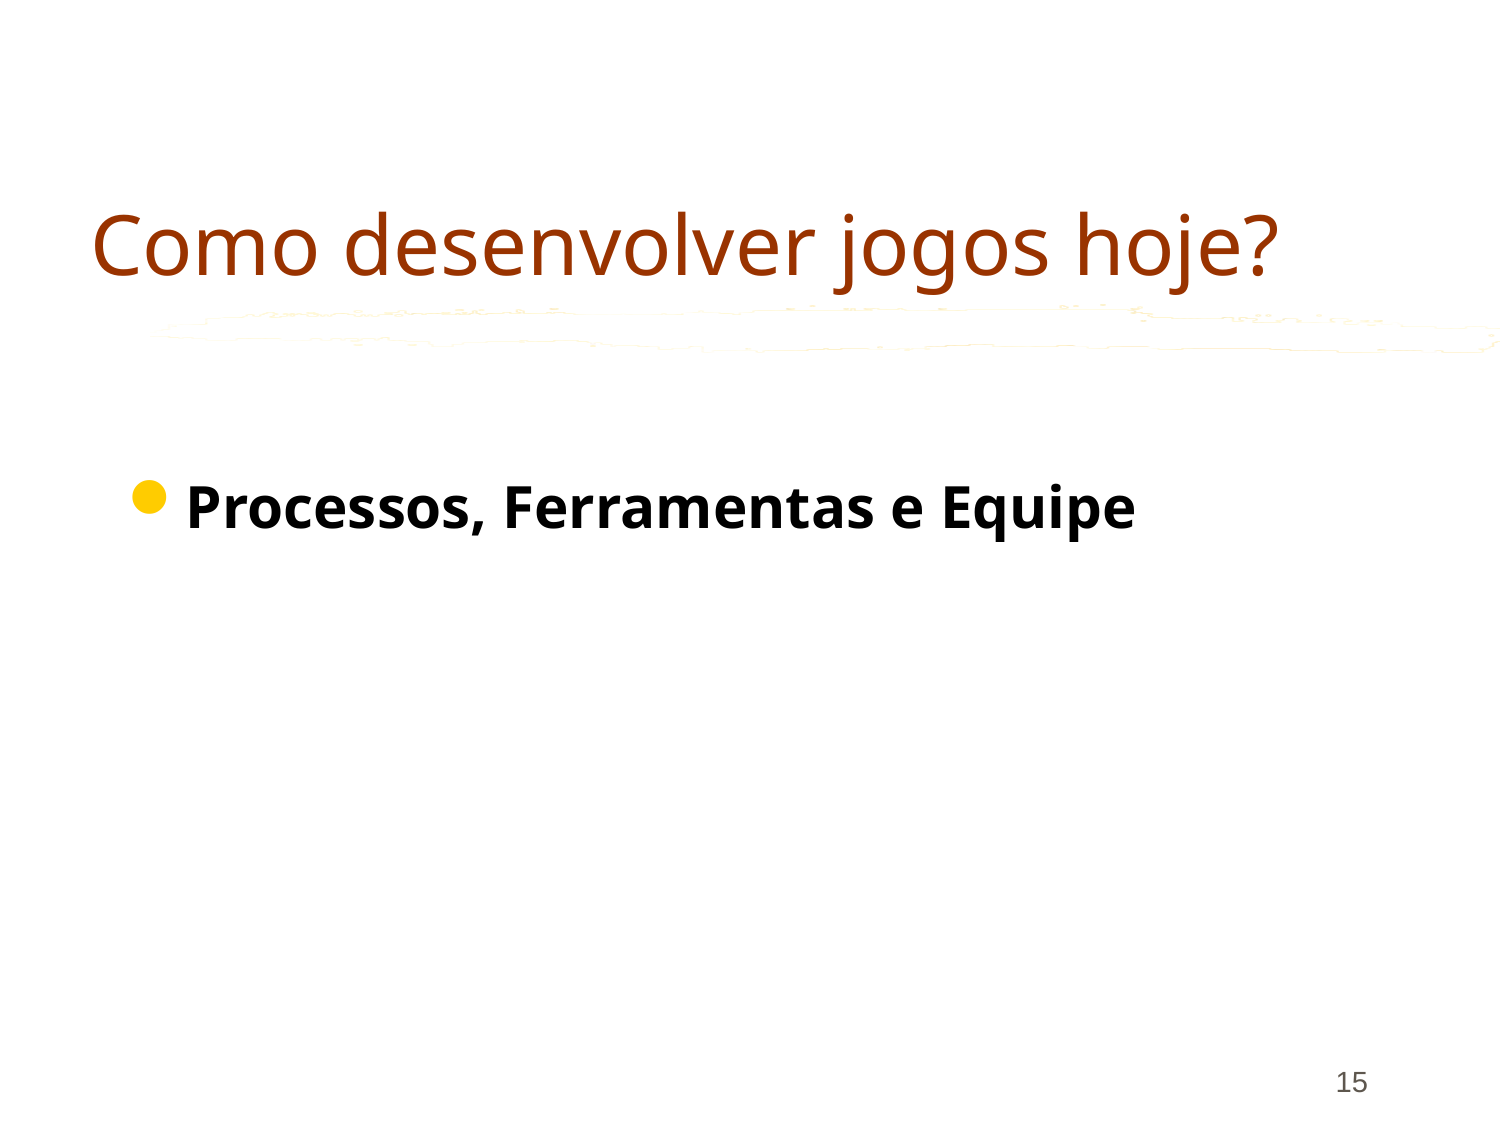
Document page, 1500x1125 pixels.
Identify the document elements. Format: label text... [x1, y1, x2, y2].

slide_number 15 [1083, 1021, 1384, 1107]
subtitle Processos, Ferramentas e Equipe [112, 462, 1438, 941]
title Como desenvolver jogos hoje? [74, 49, 1417, 301]
